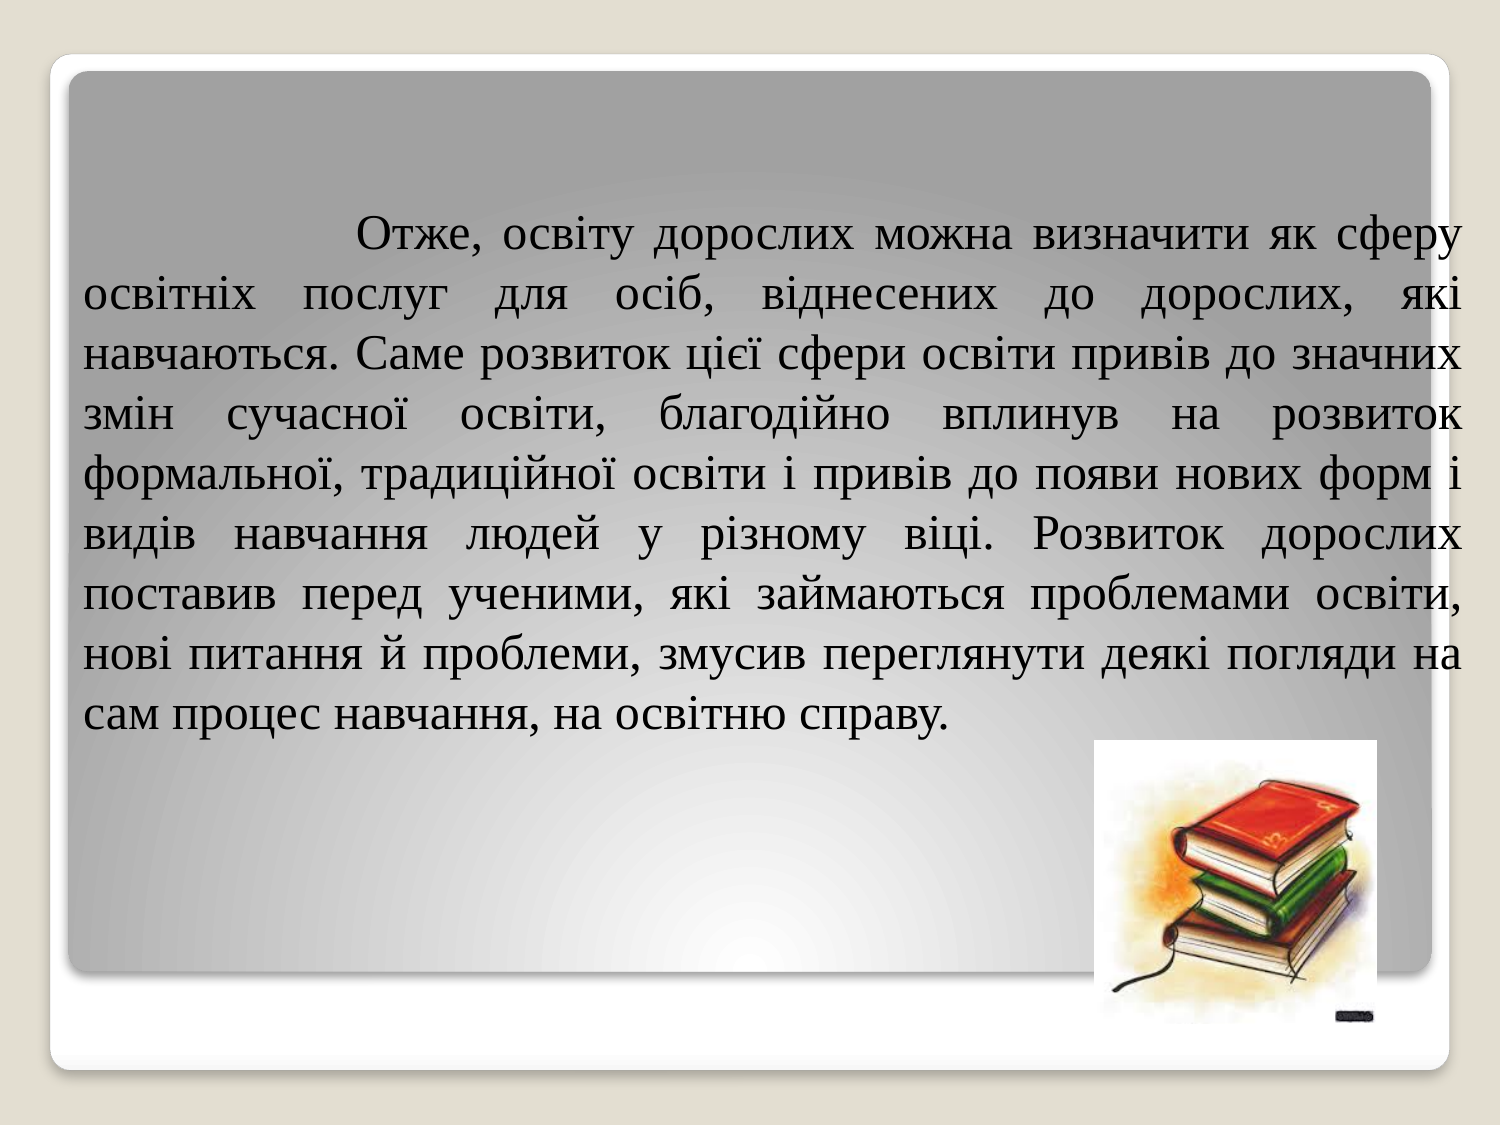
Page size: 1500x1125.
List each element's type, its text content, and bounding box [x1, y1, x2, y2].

list Отже, освіту дорослих можна визначити як сферу освітніх послуг для осіб, віднесених до дорослих, які навчаються. Саме розвиток цієї сфери освіти привів до значних змін сучасної освіти, благодійно вплинув на розвиток формальної, традиційної освіти і привів до появи нових форм і видів навчання людей у різному віці. Розвиток дорослих поставив перед ученими, які займаються проблемами освіти, нові питання й проблеми, змусив переглянути деякі погляди на сам процес навчання, на освітню справу. [53, 184, 1479, 1081]
picture [1093, 740, 1377, 1024]
